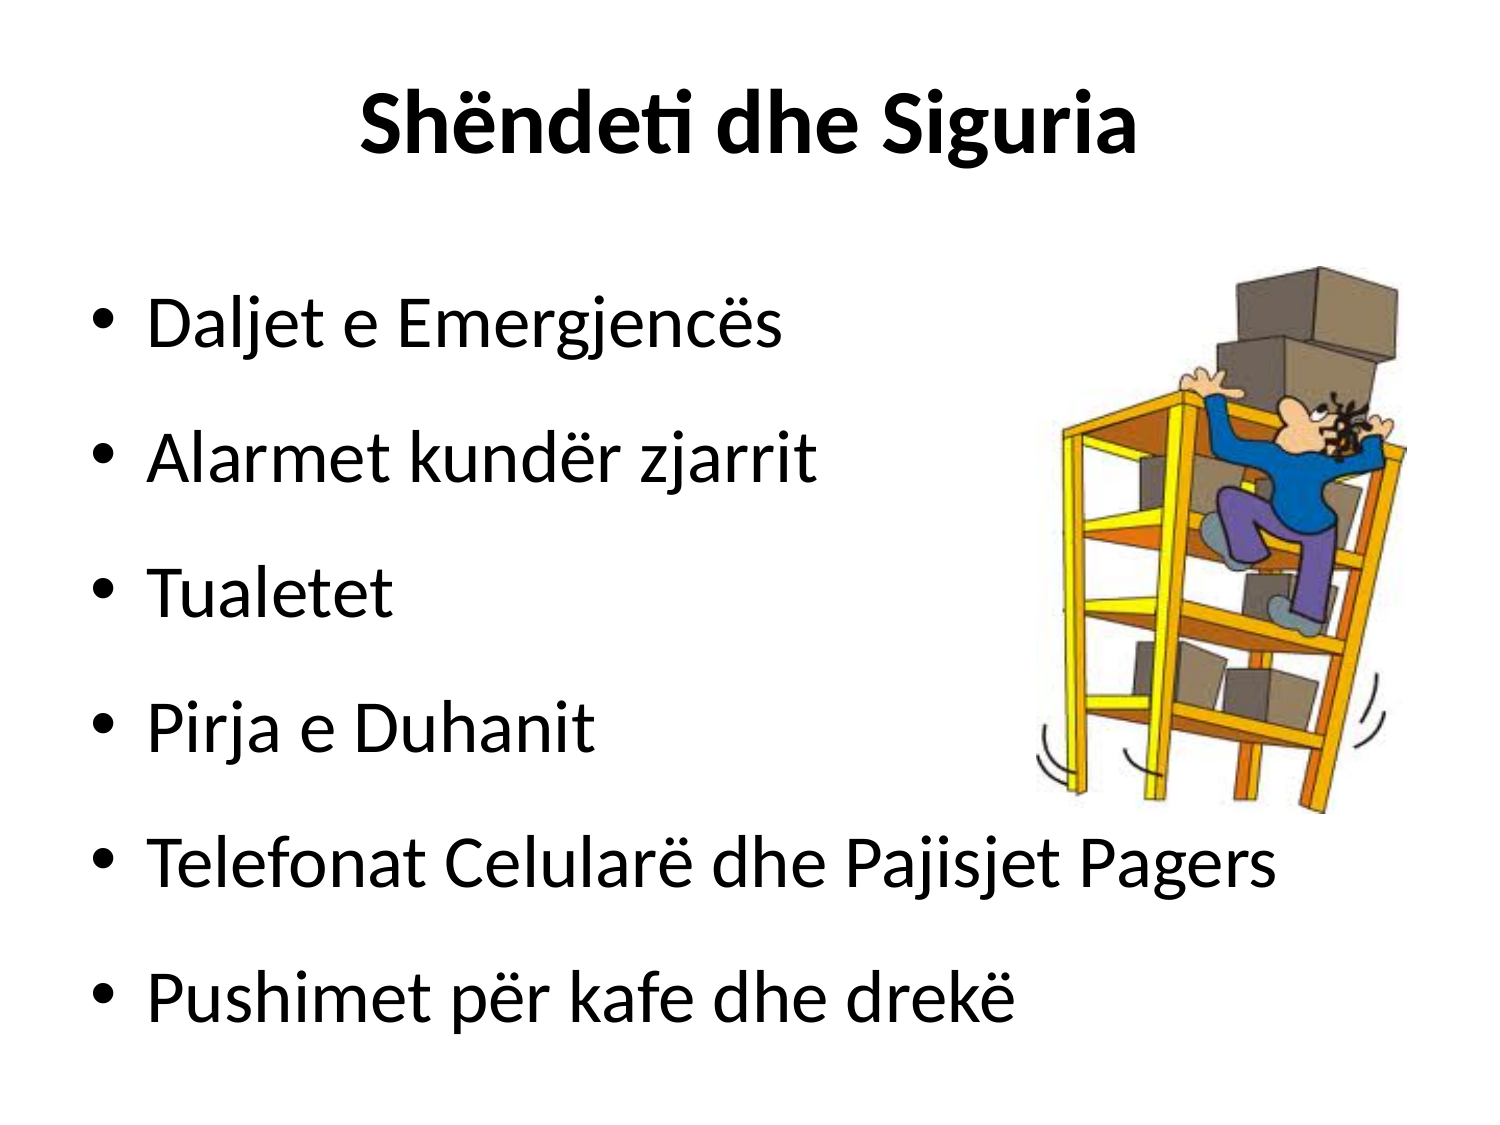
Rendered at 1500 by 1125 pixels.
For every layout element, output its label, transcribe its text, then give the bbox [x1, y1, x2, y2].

list Daljet e Emergjencës Alarmet kundër zjarrit Tualetet Pirja e Duhanit Telefonat Celularë dhe Pajisjet Pagers Pushimet për kafe dhe drekë [75, 219, 1425, 1044]
picture [1035, 266, 1408, 814]
title Shëndeti dhe Siguria [75, 45, 1425, 188]
